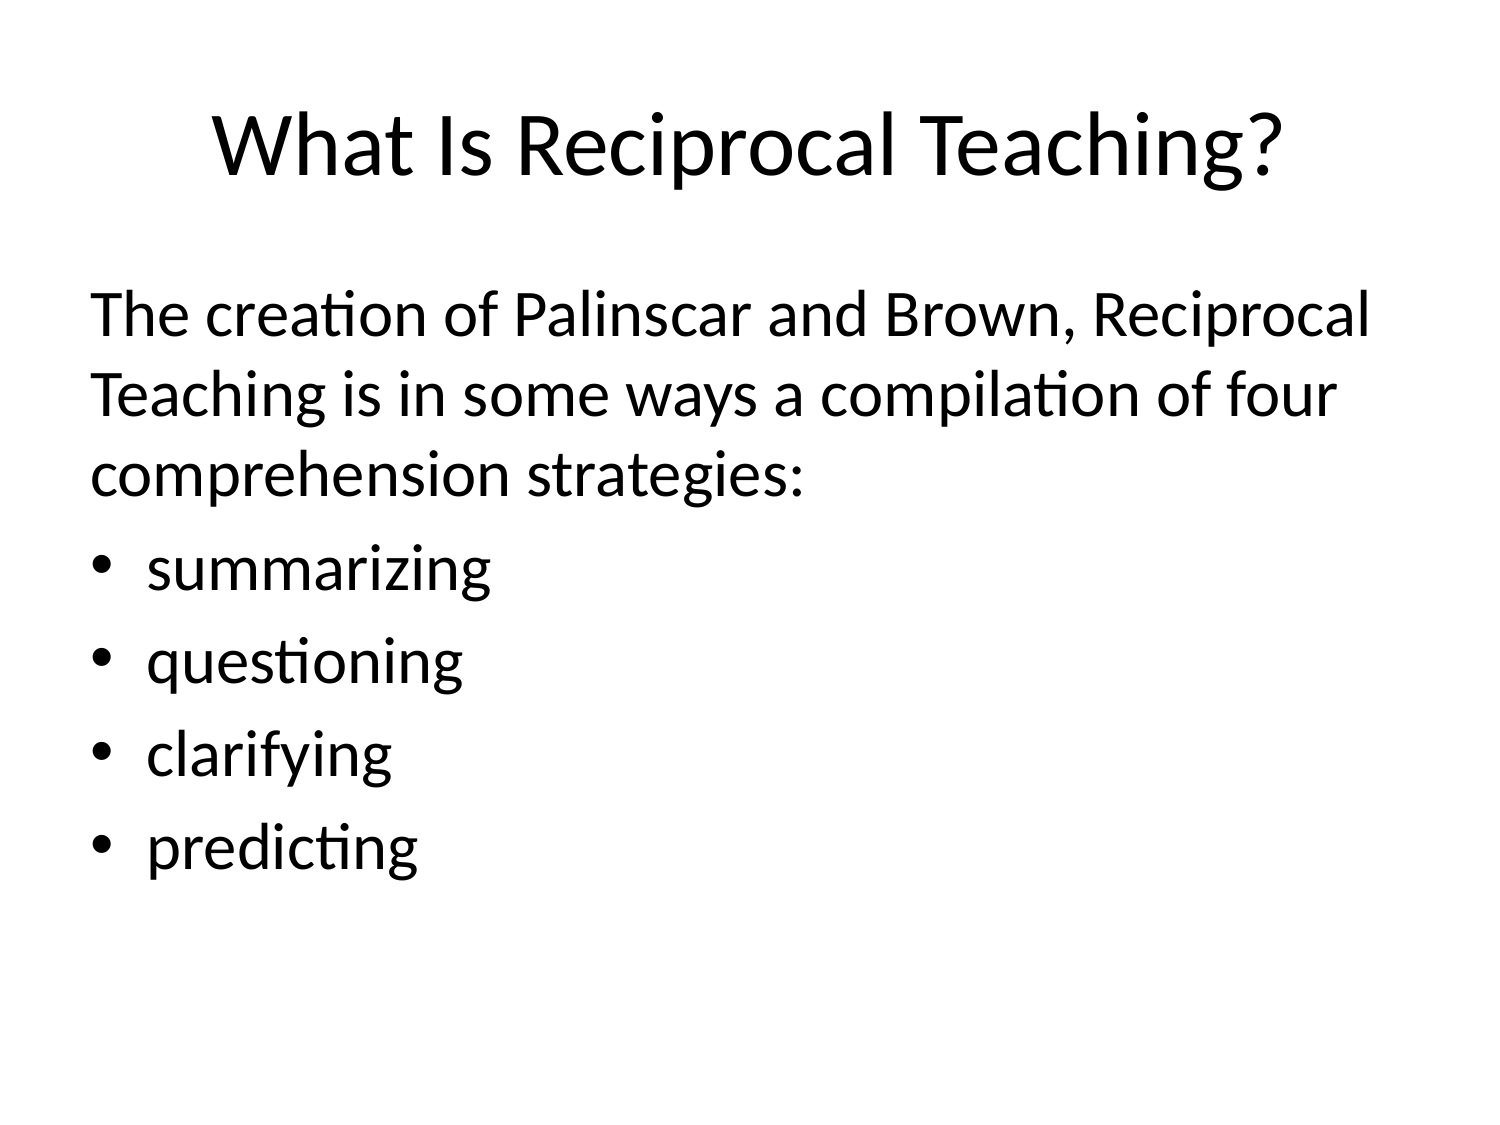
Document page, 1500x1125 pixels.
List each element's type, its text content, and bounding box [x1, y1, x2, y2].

title What Is Reciprocal Teaching? [75, 45, 1425, 233]
list The creation of Palinscar and Brown, Reciprocal Teaching is in some ways a compilation of four comprehension strategies: summarizing questioning clarifying predicting [75, 262, 1425, 1005]
